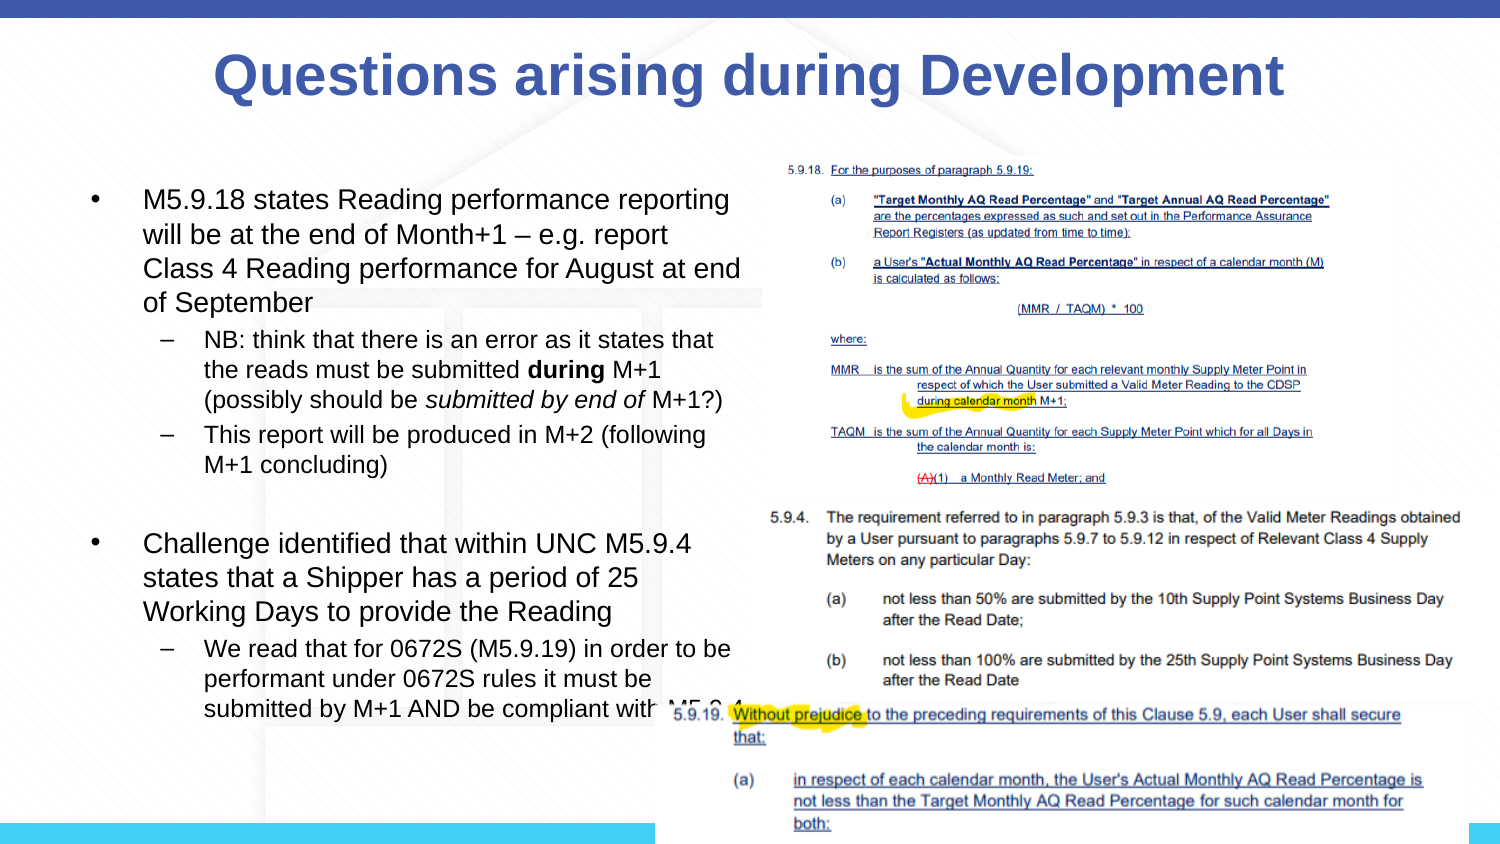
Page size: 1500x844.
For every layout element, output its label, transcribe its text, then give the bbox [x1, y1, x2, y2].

title Questions arising during Development [75, 20, 1425, 125]
picture [0, 0, 1500, 844]
list M5.9.18 states Reading performance reporting will be at the end of Month+1 – e.g. report Class 4 Reading performance for August at end of September NB: think that there is an error as it states that the reads must be submitted during M+1 (possibly should be submitted by end of M+1?) This report will be produced in M+2 (following M+1 concluding) Challenge identified that within UNC M5.9.4 states that a Shipper has a period of 25 Working Days to provide the Reading We read that for 0672S (M5.9.19) in order to be performant under 0672S rules it must be submitted by M+1 AND be compliant with M5.9.4 [75, 173, 757, 777]
